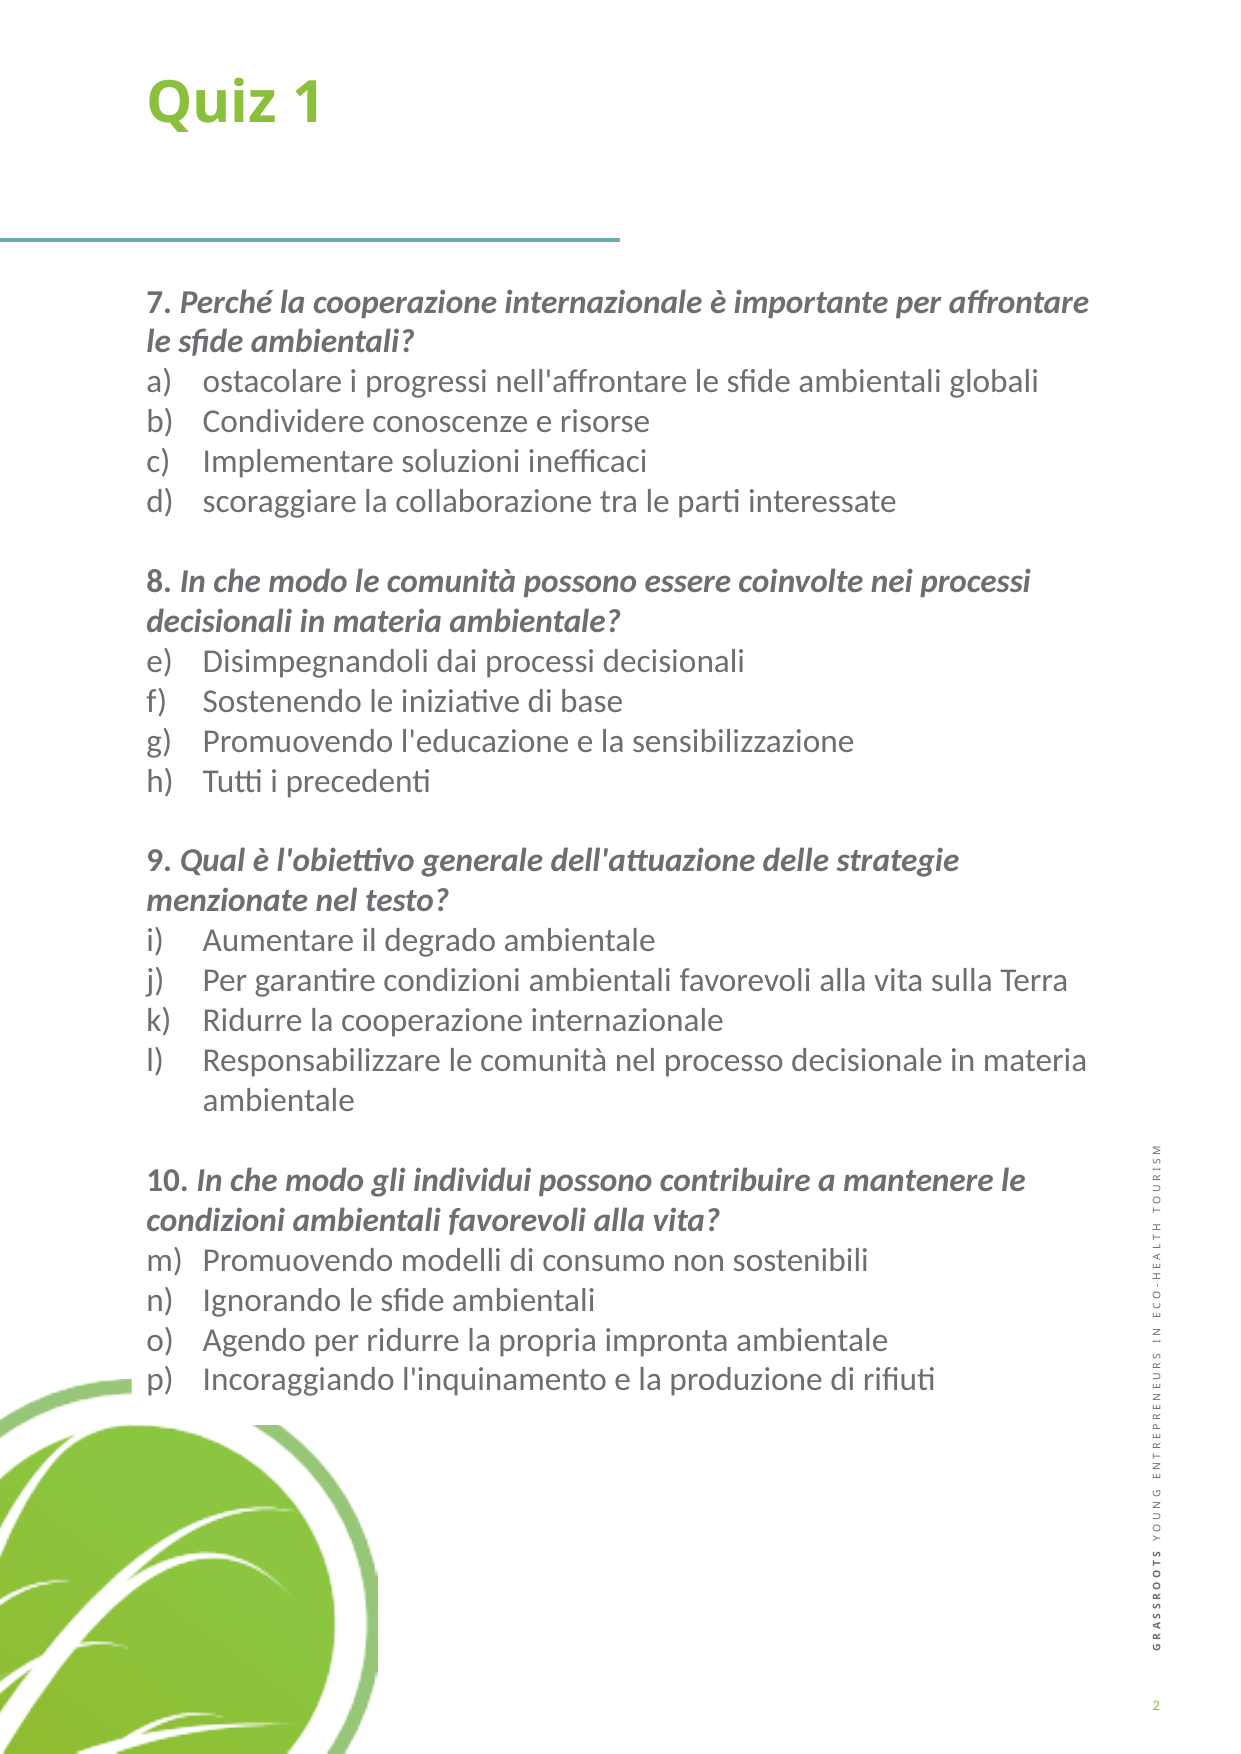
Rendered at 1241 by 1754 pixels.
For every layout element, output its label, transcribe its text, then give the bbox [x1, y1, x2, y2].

list 7. Perché la cooperazione internazionale è importante per affrontare le sfide ambientali? ostacolare i progressi nell'affrontare le sfide ambientali globali Condividere conoscenze e risorse Implementare soluzioni inefficaci scoraggiare la collaborazione tra le parti interessate 8. In che modo le comunità possono essere coinvolte nei processi decisionali in materia ambientale? Disimpegnandoli dai processi decisionali Sostenendo le iniziative di base Promuovendo l'educazione e la sensibilizzazione Tutti i precedenti 9. Qual è l'obiettivo generale dell'attuazione delle strategie menzionate nel testo? Aumentare il degrado ambientale Per garantire condizioni ambientali favorevoli alla vita sulla Terra Ridurre la cooperazione internazionale Responsabilizzare le comunità nel processo decisionale in materia ambientale 10. In che modo gli individui possono contribuire a mantenere le condizioni ambientali favorevoli alla vita? Promuovendo modelli di consumo non sostenibili Ignorando le sfide ambientali Agendo per ridurre la propria impronta ambientale Incoraggiando l'inquinamento e la produzione di rifiuti [131, 272, 1126, 1425]
slide_number 2 [1125, 1666, 1187, 1743]
list Quiz 1 [131, 56, 1109, 235]
